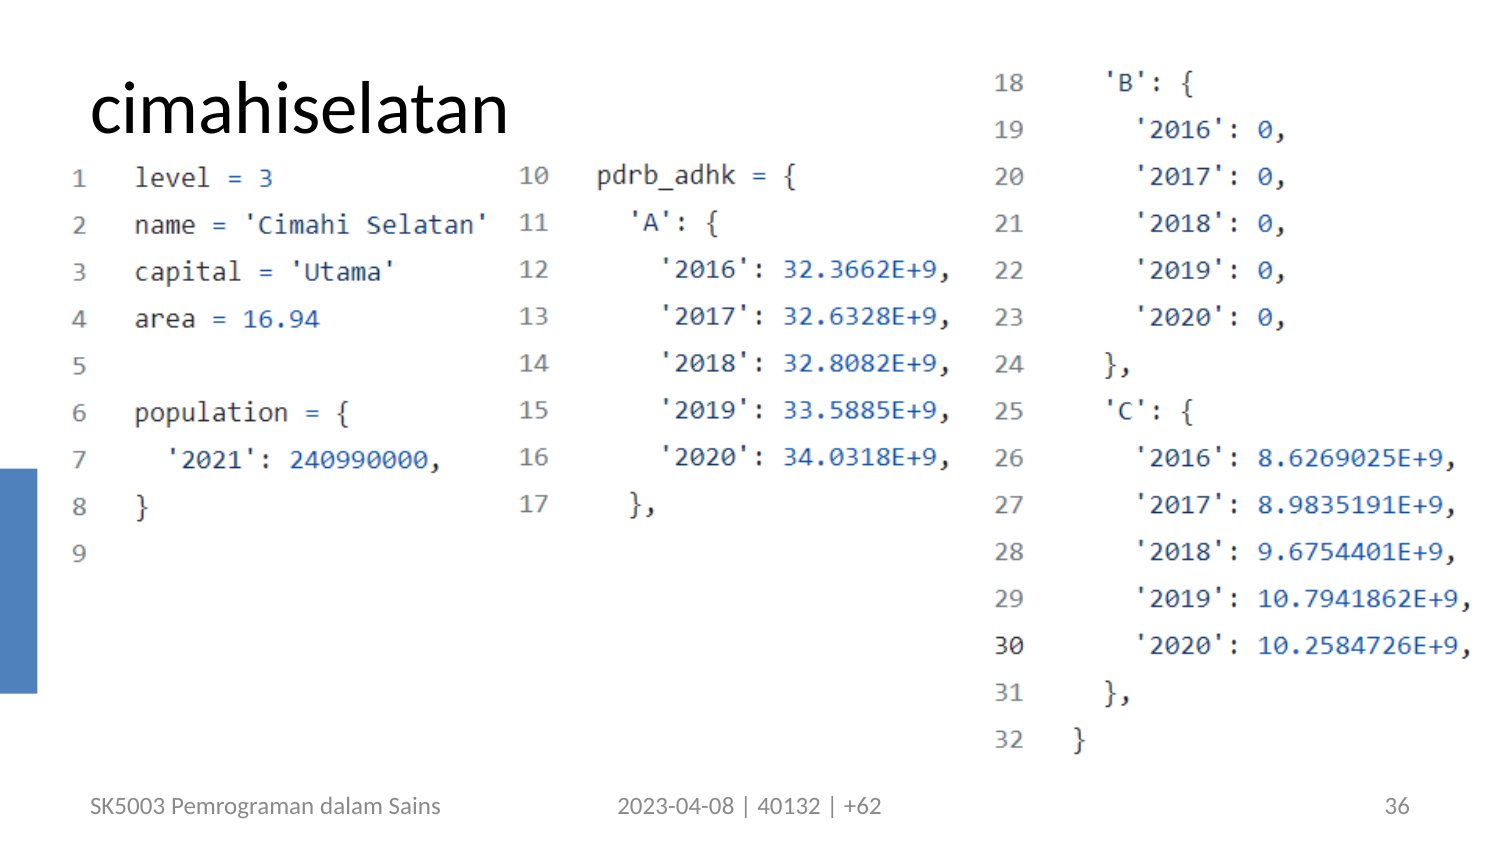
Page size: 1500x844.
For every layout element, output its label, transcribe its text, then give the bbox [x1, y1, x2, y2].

footer 2023-04-08 | 40132 | +62 [512, 782, 988, 827]
title cimahiselatan [74, 33, 1426, 157]
picture [49, 59, 1477, 759]
slide_number SK5003 Pemrograman dalam Sains [75, 782, 463, 827]
slide_number 36 [1074, 782, 1425, 827]
